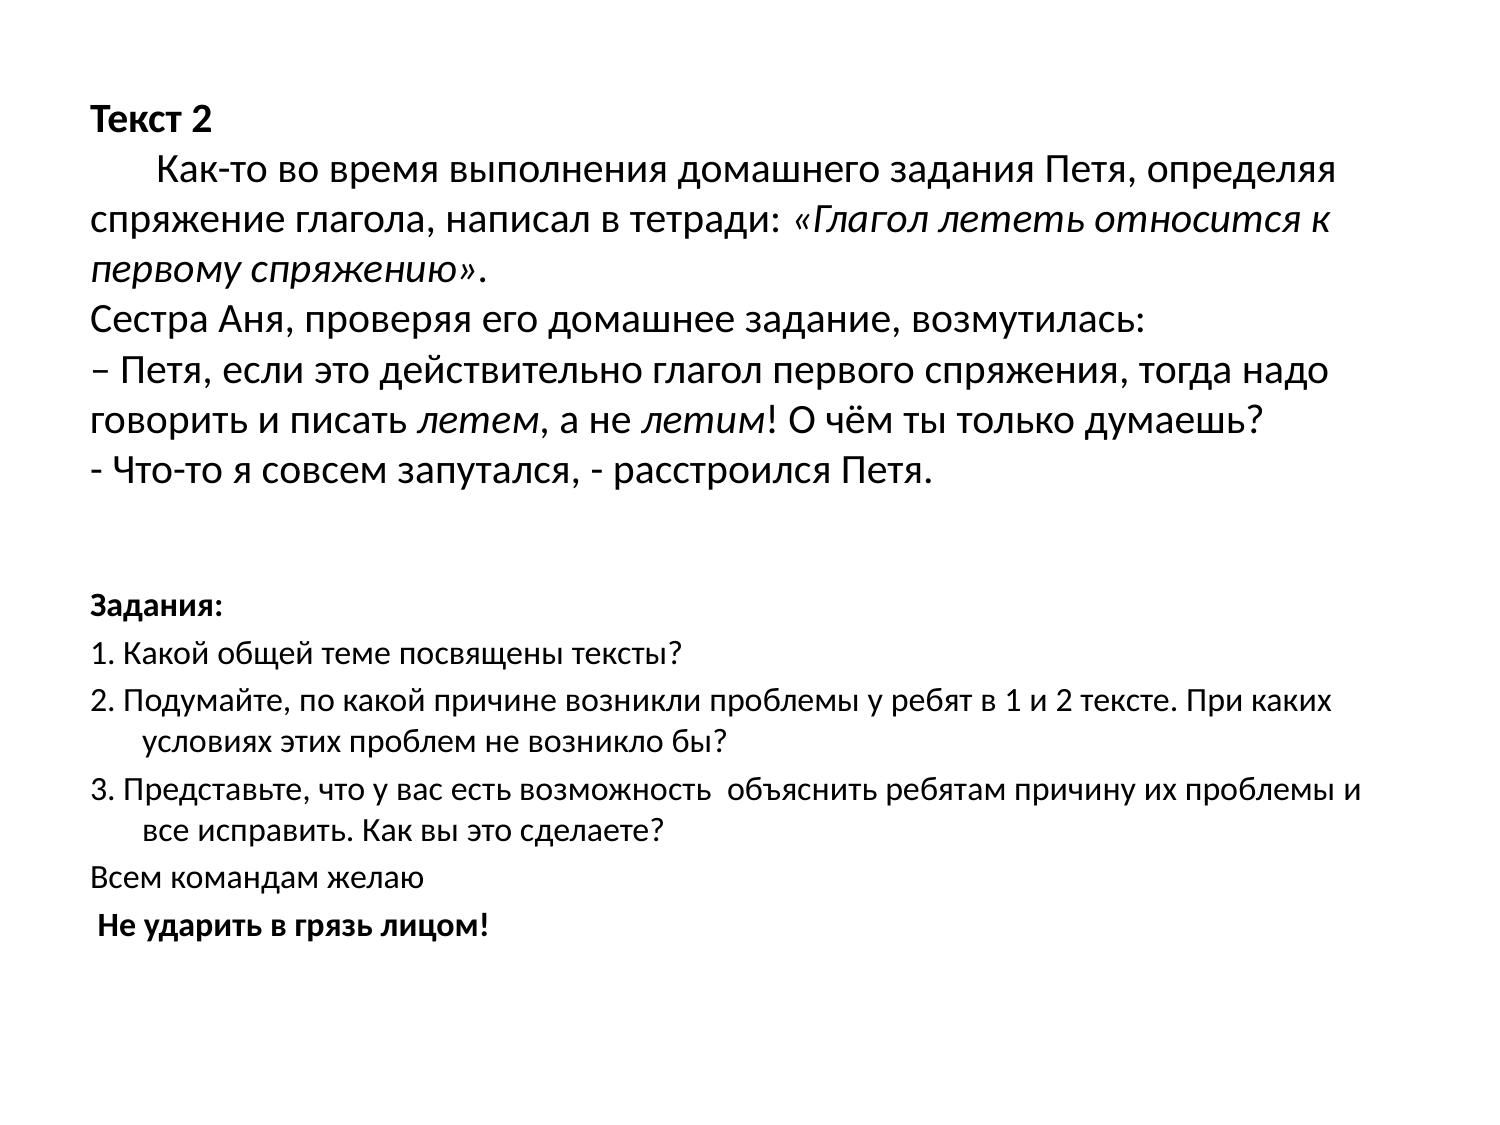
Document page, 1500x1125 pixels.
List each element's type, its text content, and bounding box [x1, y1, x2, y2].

title Текст 2 Как-то во время выполнения домашнего задания Петя, определяя спряжение глагола, написал в тетради: «Глагол лететь относится к первому спряжению». Сестра Аня, проверяя его домашнее задание, возмутилась: – Петя, если это действительно глагол первого спряжения, тогда надо говорить и писать летем, а не летим! О чём ты только думаешь? - Что-то я совсем запутался, - расстроился Петя. [75, 45, 1425, 575]
list Задания: 1. Какой общей теме посвящены тексты? 2. Подумайте, по какой причине возникли проблемы у ребят в 1 и 2 тексте. При каких условиях этих проблем не возникло бы? 3. Представьте, что у вас есть возможность объяснить ребятам причину их проблемы и все исправить. Как вы это сделаете? Всем командам желаю Не ударить в грязь лицом! [75, 575, 1425, 1005]
